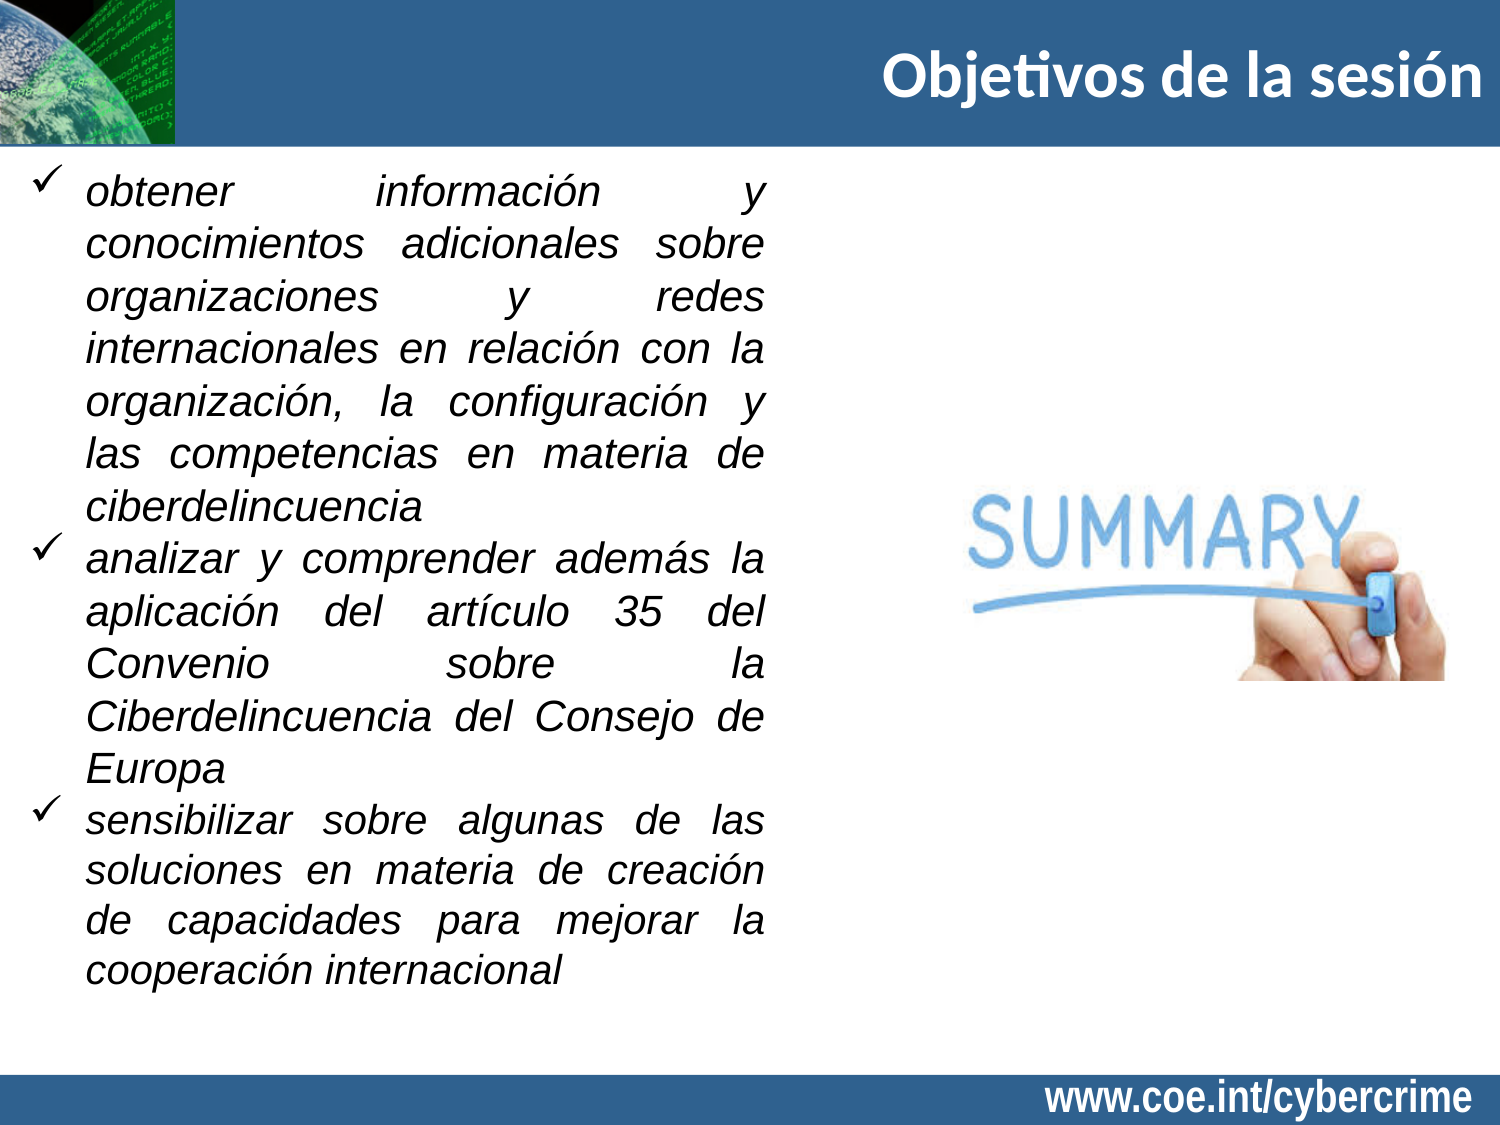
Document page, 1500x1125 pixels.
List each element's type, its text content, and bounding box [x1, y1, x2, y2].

picture [903, 443, 1461, 682]
text_box [0, 1073, 1030, 1125]
text_box Objetivos de la sesión [177, 0, 1500, 149]
picture [0, 0, 175, 144]
text_box obtener información y conocimientos adicionales sobre organizaciones y redes internacionales en relación con la organización, la configuración y las competencias en materia de ciberdelincuencia analizar y comprender además la aplicación del artículo 35 del Convenio sobre la Ciberdelincuencia del Consejo de Europa sensibilizar sobre algunas de las soluciones en materia de creación de capacidades para mejorar la cooperación internacional [14, 155, 781, 1000]
text_box www.coe.int/cybercrime [1030, 1059, 1500, 1125]
